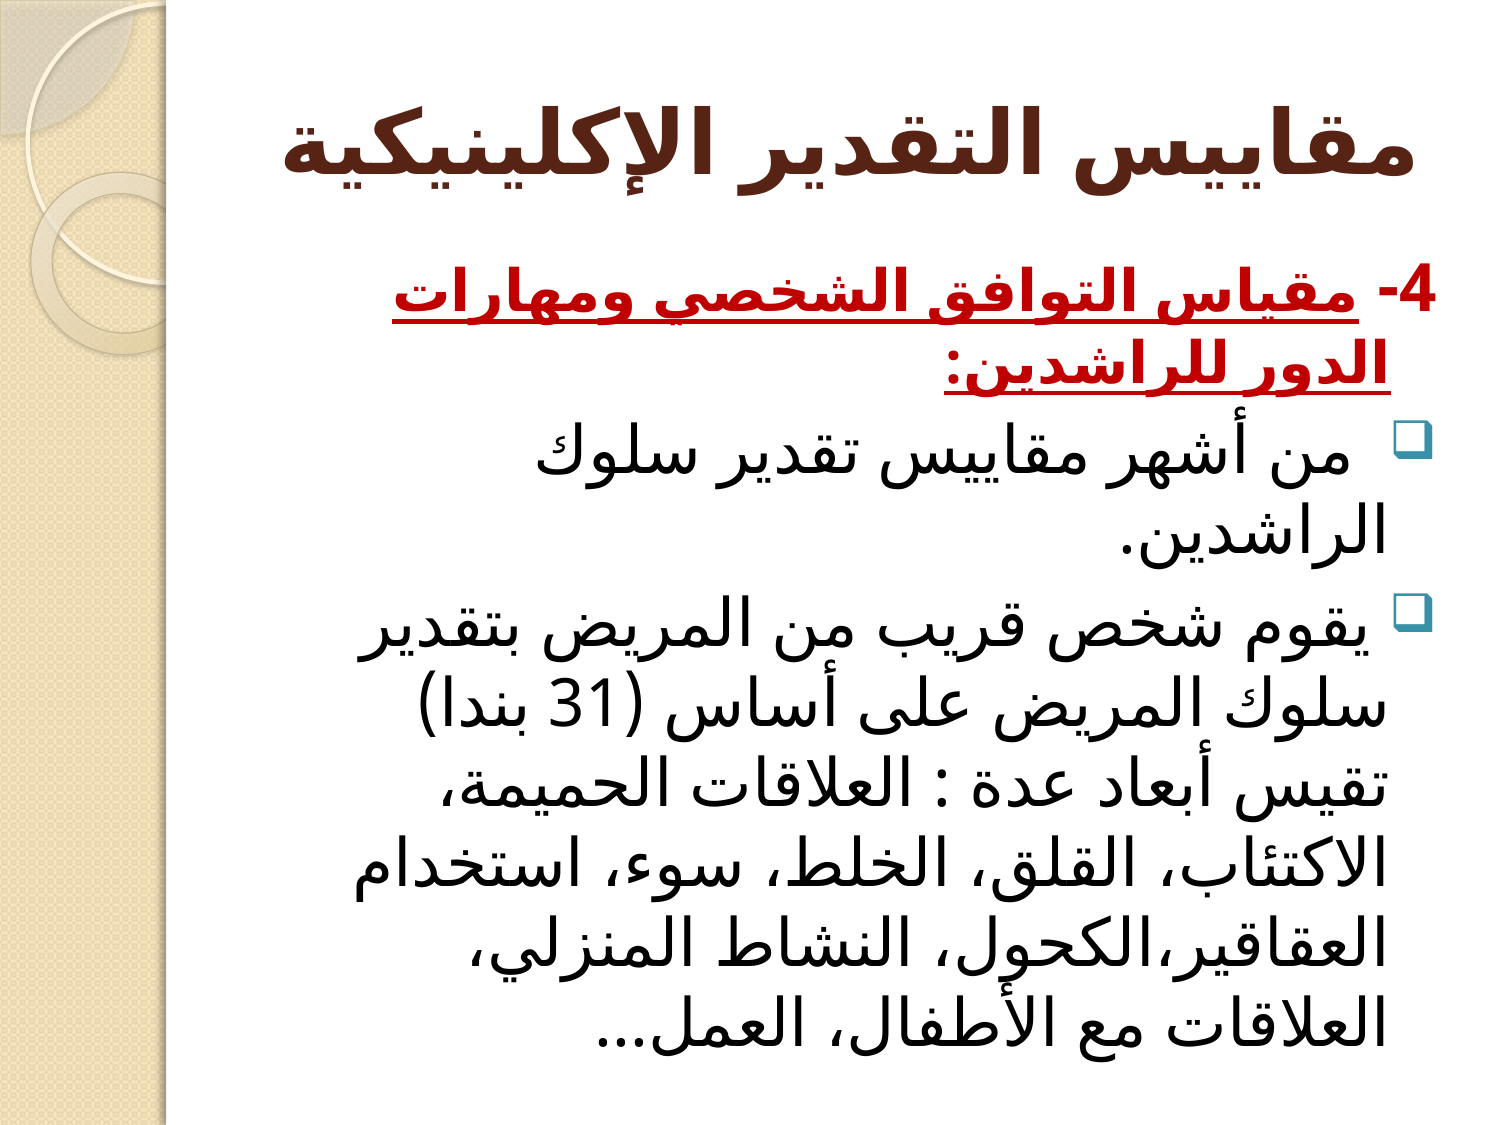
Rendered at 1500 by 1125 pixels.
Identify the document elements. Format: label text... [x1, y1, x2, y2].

title مقاييس التقدير الإكلينيكية [235, 45, 1466, 233]
list 4- مقياس التوافق الشخصي ومهارات الدور للراشدين: من أشهر مقاييس تقدير سلوك الراشدين. يقوم شخص قريب من المريض بتقدير سلوك المريض على أساس (31 بندا) تقيس أبعاد عدة : العلاقات الحميمة، الاكتئاب، القلق، الخلط، سوء، استخدام العقاقير،الكحول، النشاط المنزلي، العلاقات مع الأطفال، العمل... [235, 237, 1466, 1025]
